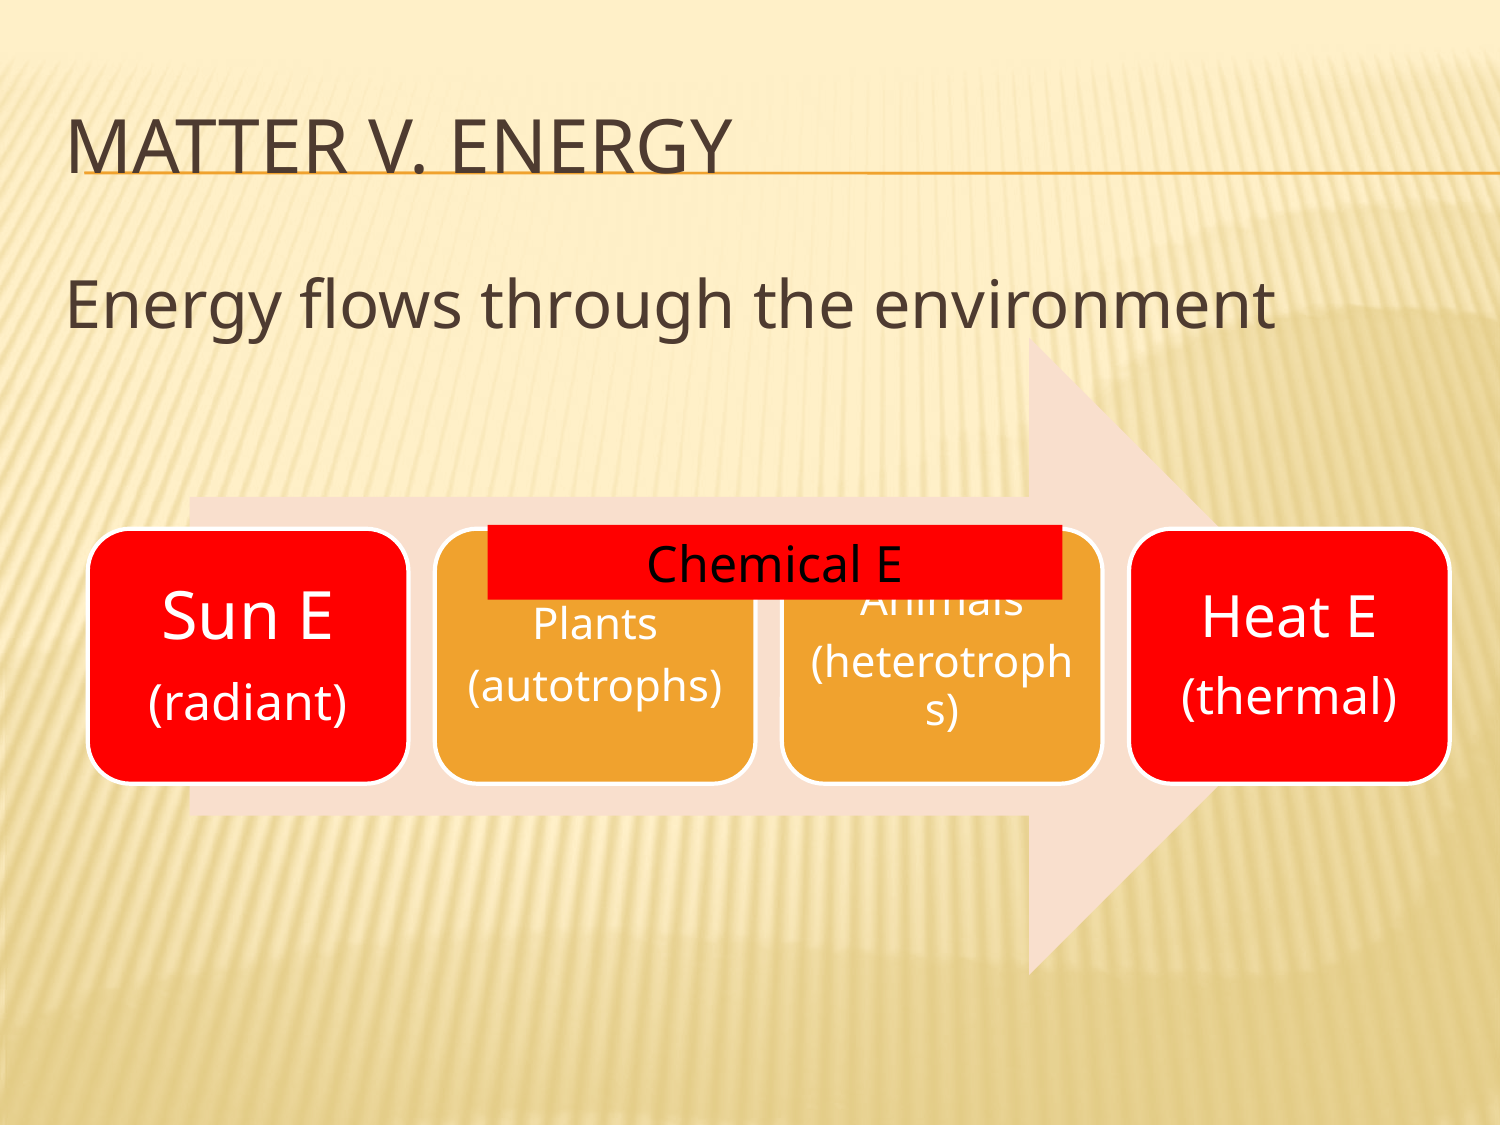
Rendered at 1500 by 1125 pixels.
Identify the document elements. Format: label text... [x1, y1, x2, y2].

list Energy flows through the environment [50, 254, 1475, 998]
title Matter v. Energy [50, 75, 1475, 213]
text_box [87, 337, 1451, 976]
